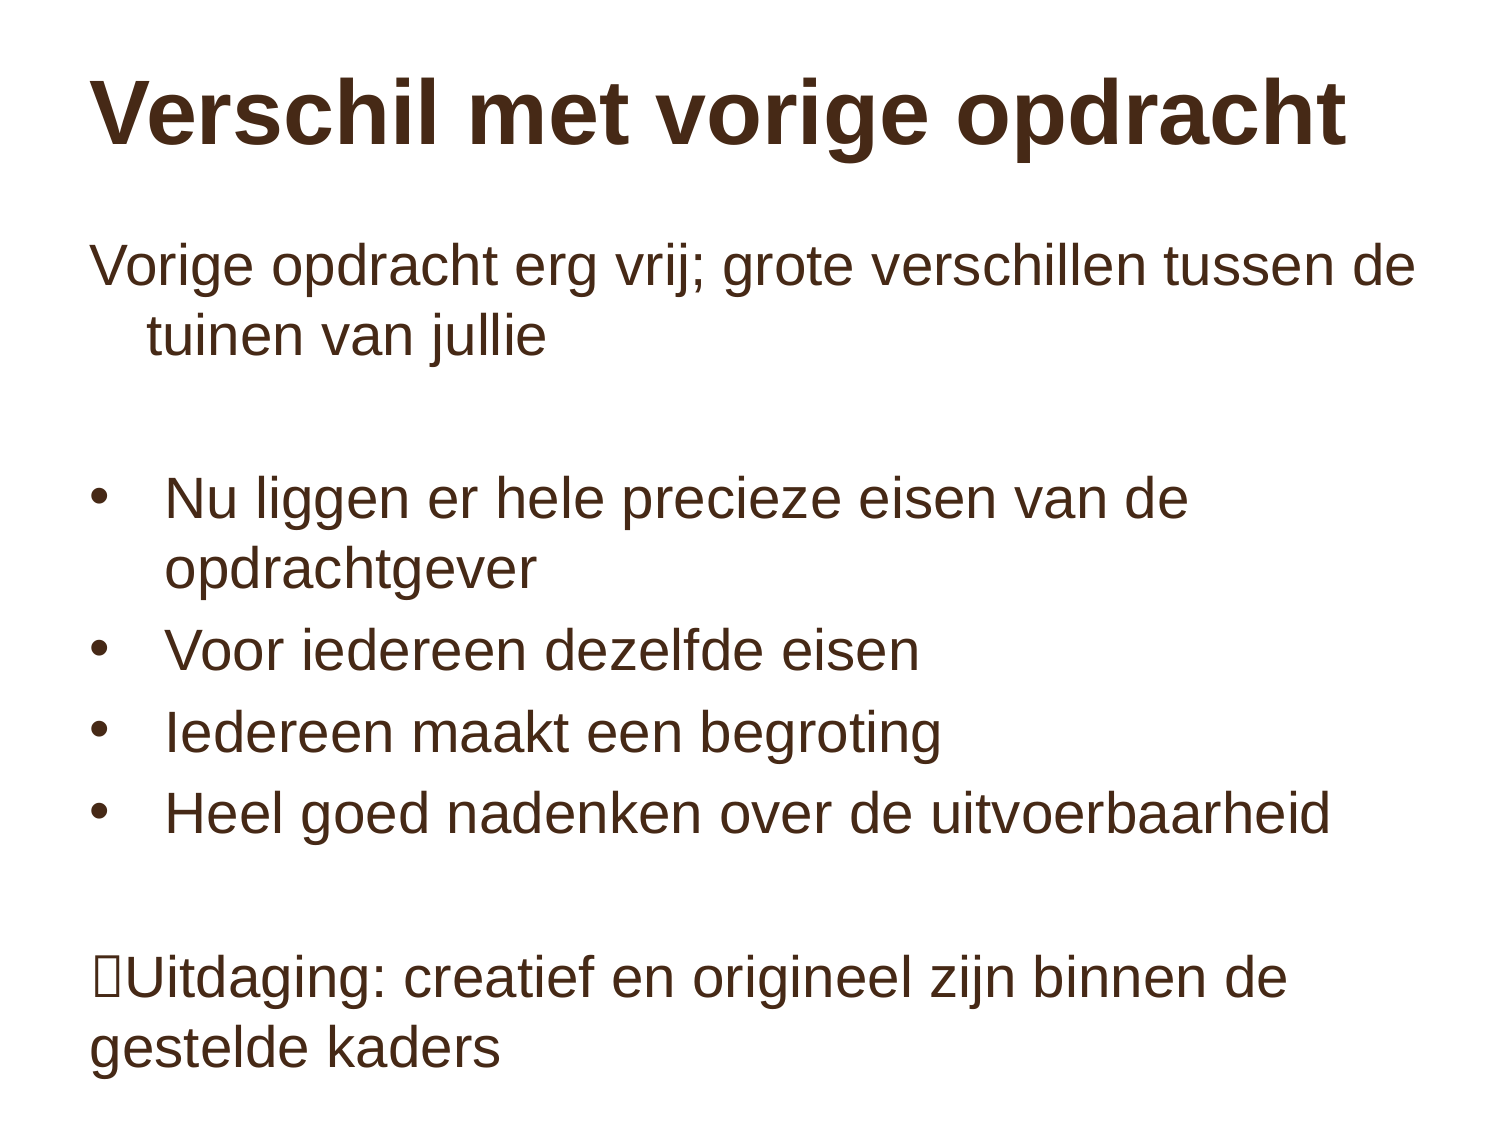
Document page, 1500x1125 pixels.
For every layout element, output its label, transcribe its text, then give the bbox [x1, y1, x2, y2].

list Vorige opdracht erg vrij; grote verschillen tussen de tuinen van jullie Nu liggen er hele precieze eisen van de opdrachtgever Voor iedereen dezelfde eisen Iedereen maakt een begroting Heel goed nadenken over de uitvoerbaarheid Uitdaging: creatief en origineel zijn binnen de gestelde kaders [75, 219, 1500, 1005]
title Verschil met vorige opdracht [75, 45, 1425, 219]
